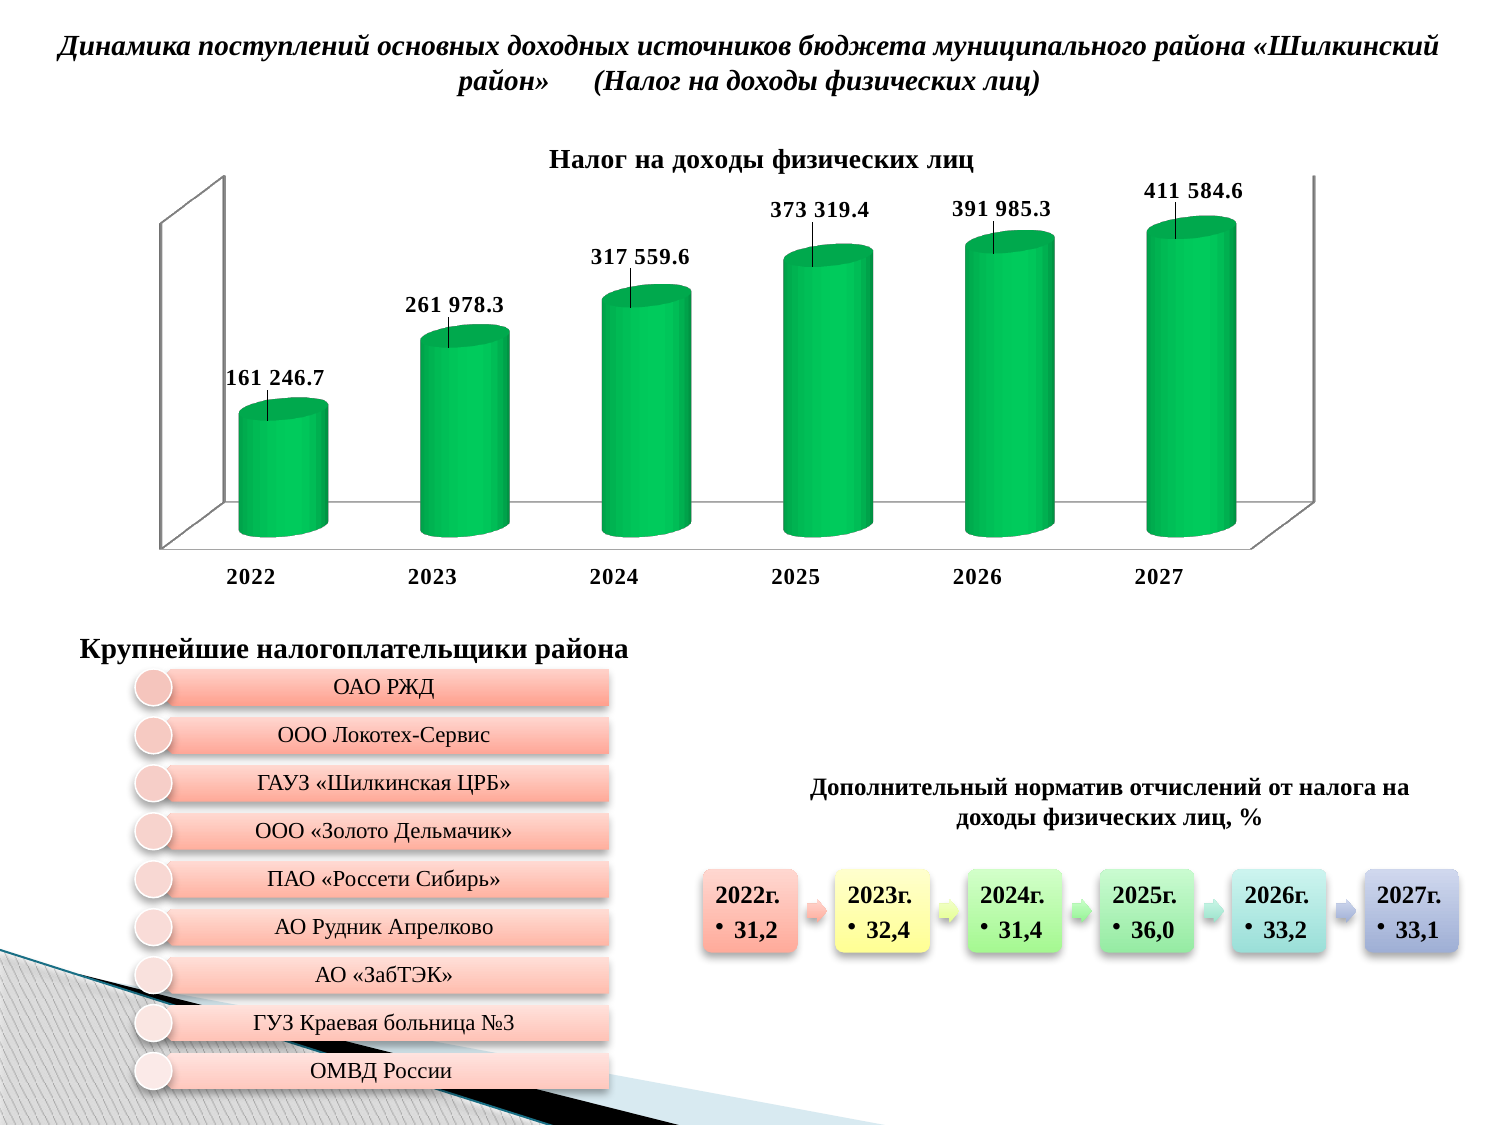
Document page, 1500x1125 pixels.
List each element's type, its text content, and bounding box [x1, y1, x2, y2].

text_box Динамика поступлений основных доходных источников бюджета муниципального района «Шилкинский район» (Налог на доходы физических лиц) [0, 19, 1500, 104]
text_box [29, 668, 715, 1090]
chart [140, 116, 1384, 602]
text_box Крупнейшие налогоплательщики района [64, 621, 703, 668]
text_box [720, 751, 1460, 1071]
